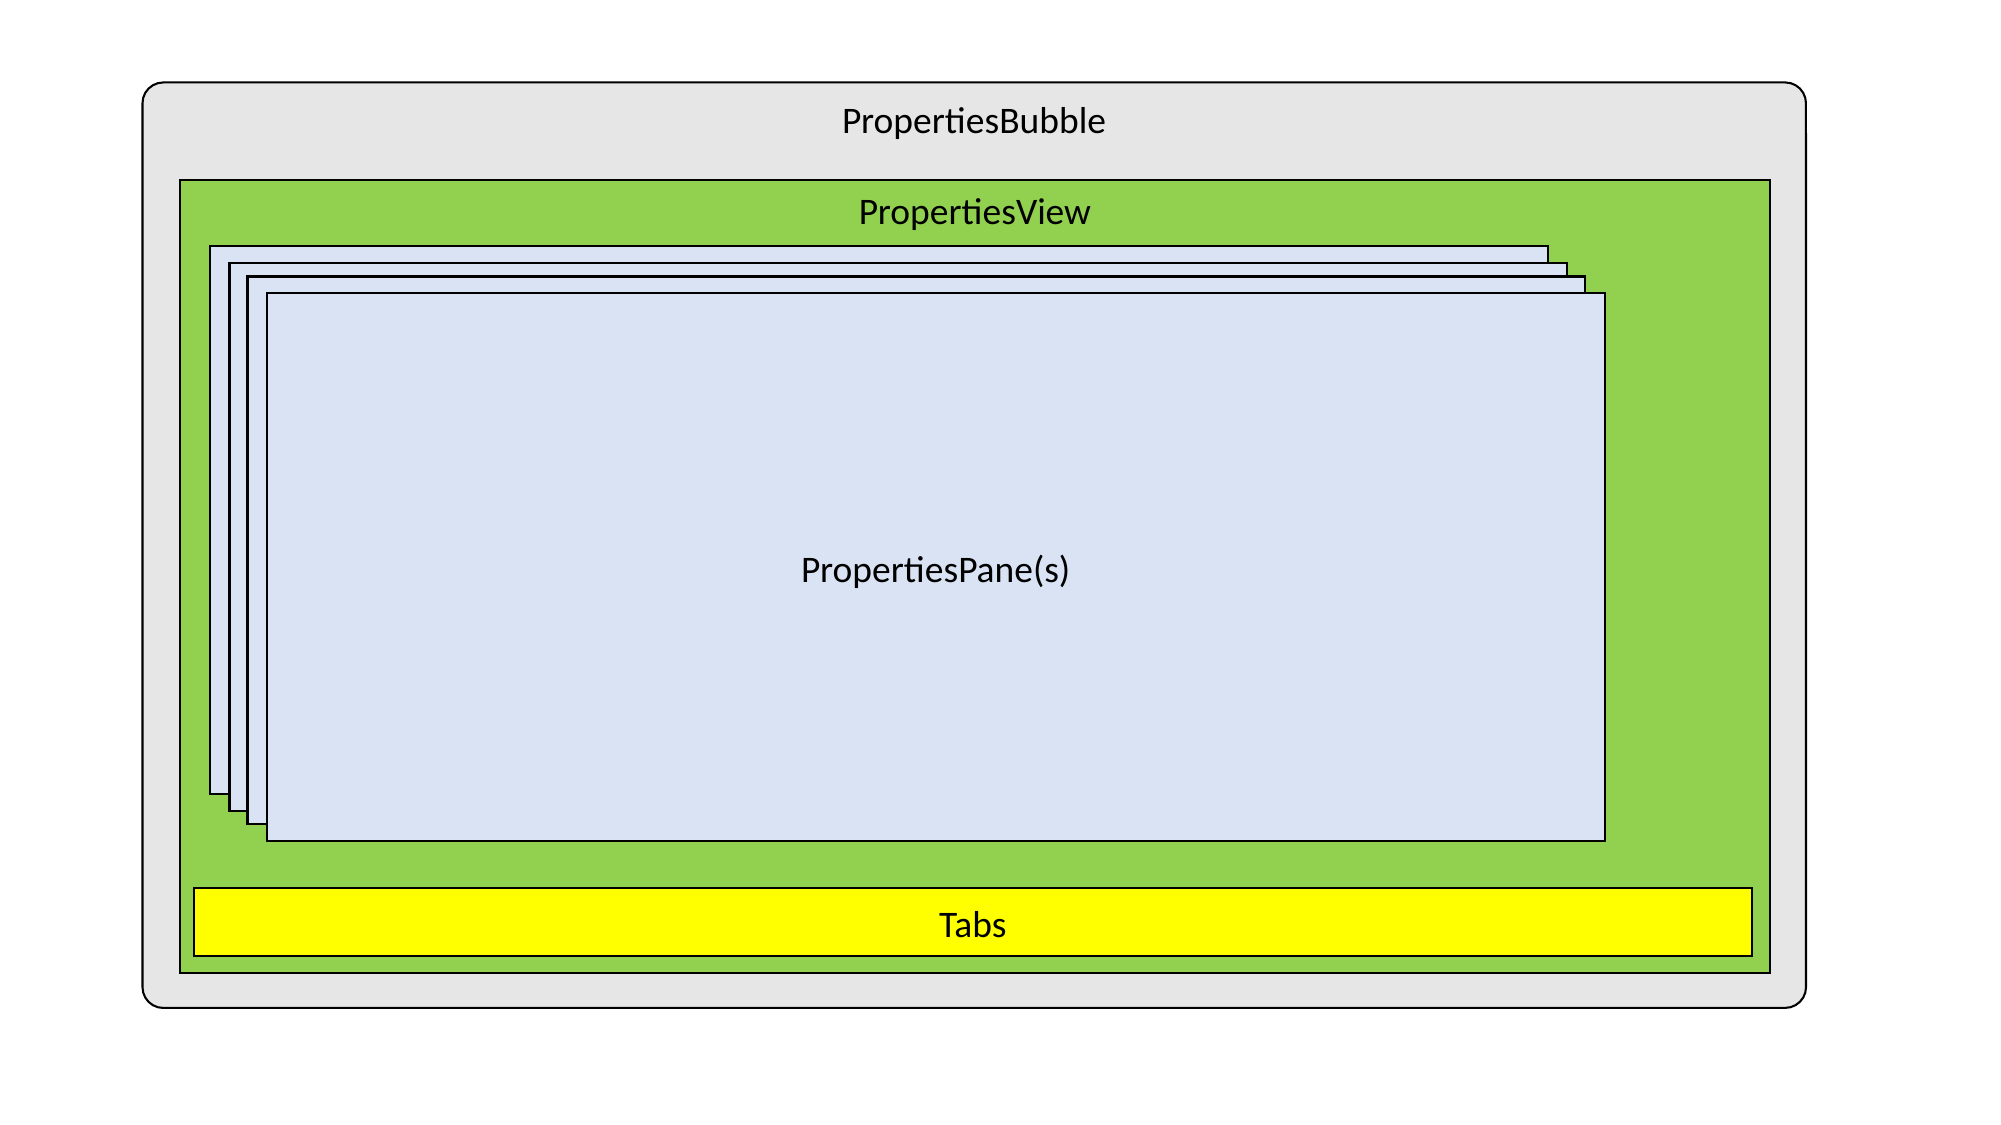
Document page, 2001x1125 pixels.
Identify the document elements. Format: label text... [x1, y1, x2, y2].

text_box PropertiesPane(s) [266, 292, 1606, 842]
text_box Tabs [193, 887, 1753, 957]
text_box PropertiesView [179, 179, 1771, 974]
text_box PropertiesPanev [228, 262, 1568, 812]
text_box PropertiesBubble [141, 81, 1808, 1009]
text_box PropertiesPanev [209, 245, 1549, 795]
text_box PropertiesPanev [246, 275, 1586, 825]
